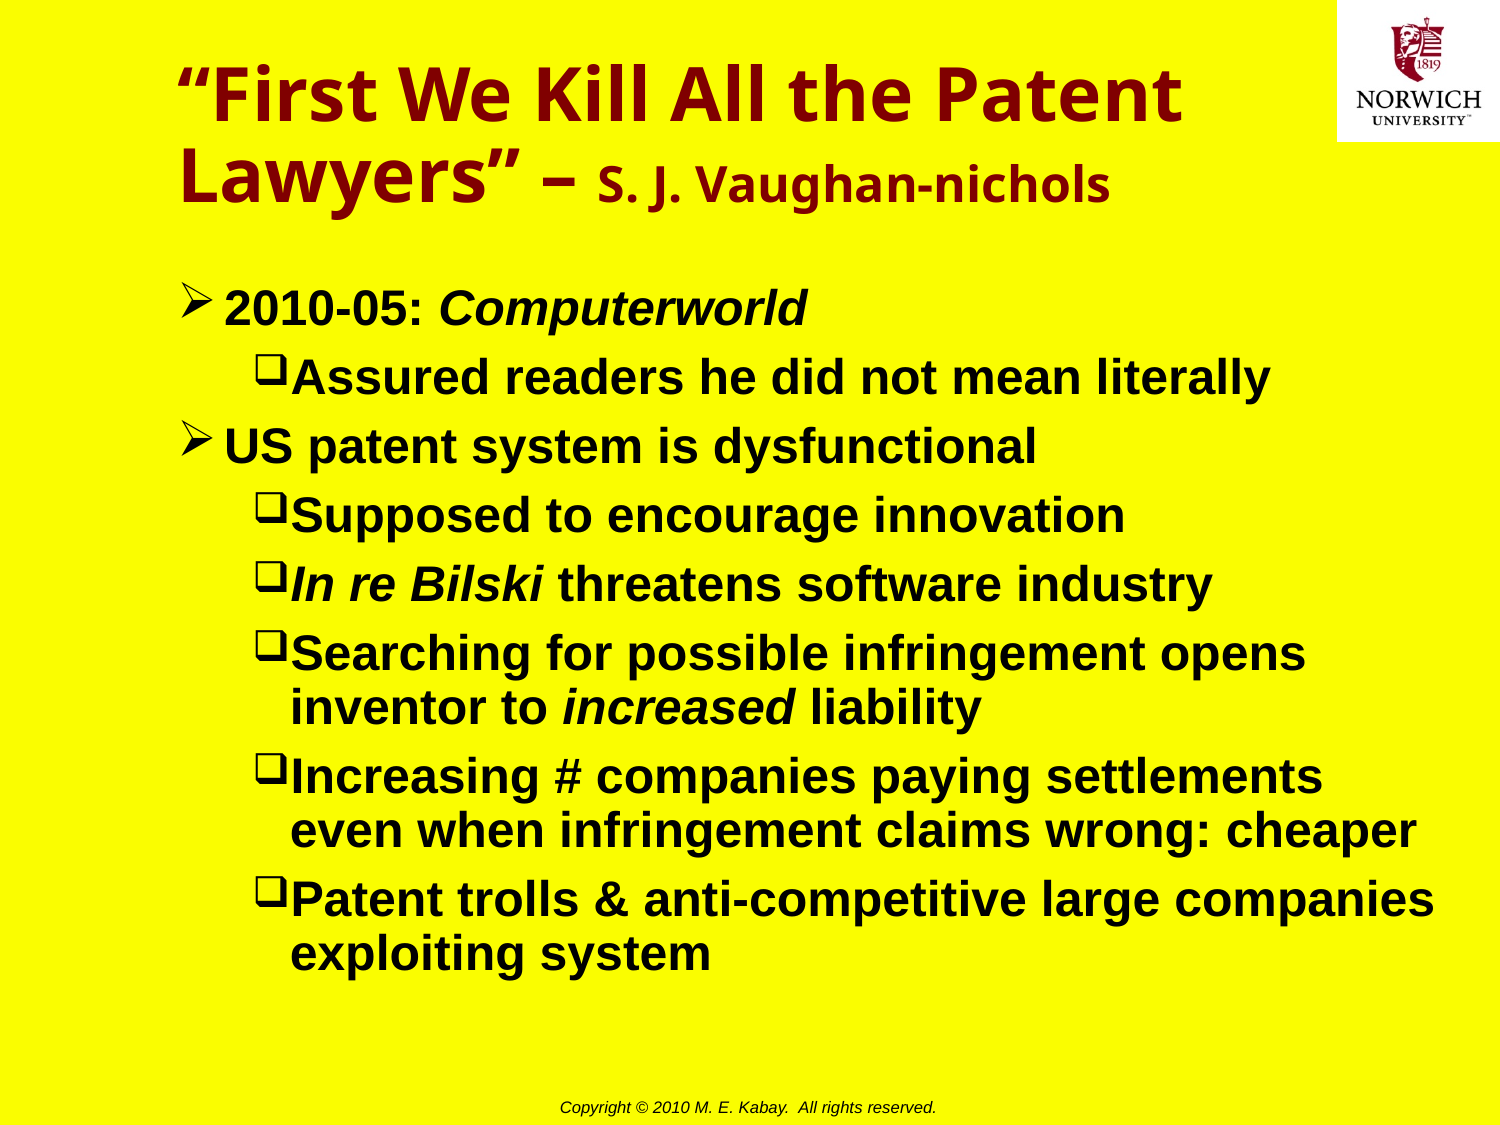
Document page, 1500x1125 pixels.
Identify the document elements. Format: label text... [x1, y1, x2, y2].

title “First We Kill All the Patent Lawyers” – S. J. Vaughan-nichols [161, 24, 1339, 251]
picture [1337, 0, 1500, 142]
list 2010-05: Computerworld Assured readers he did not mean literally US patent system is dysfunctional Supposed to encourage innovation In re Bilski threatens software industry Searching for possible infringement opens inventor to increased liability Increasing # companies paying settlements even when infringement claims wrong: cheaper Patent trolls & anti-competitive large companies exploiting system [161, 274, 1463, 1039]
